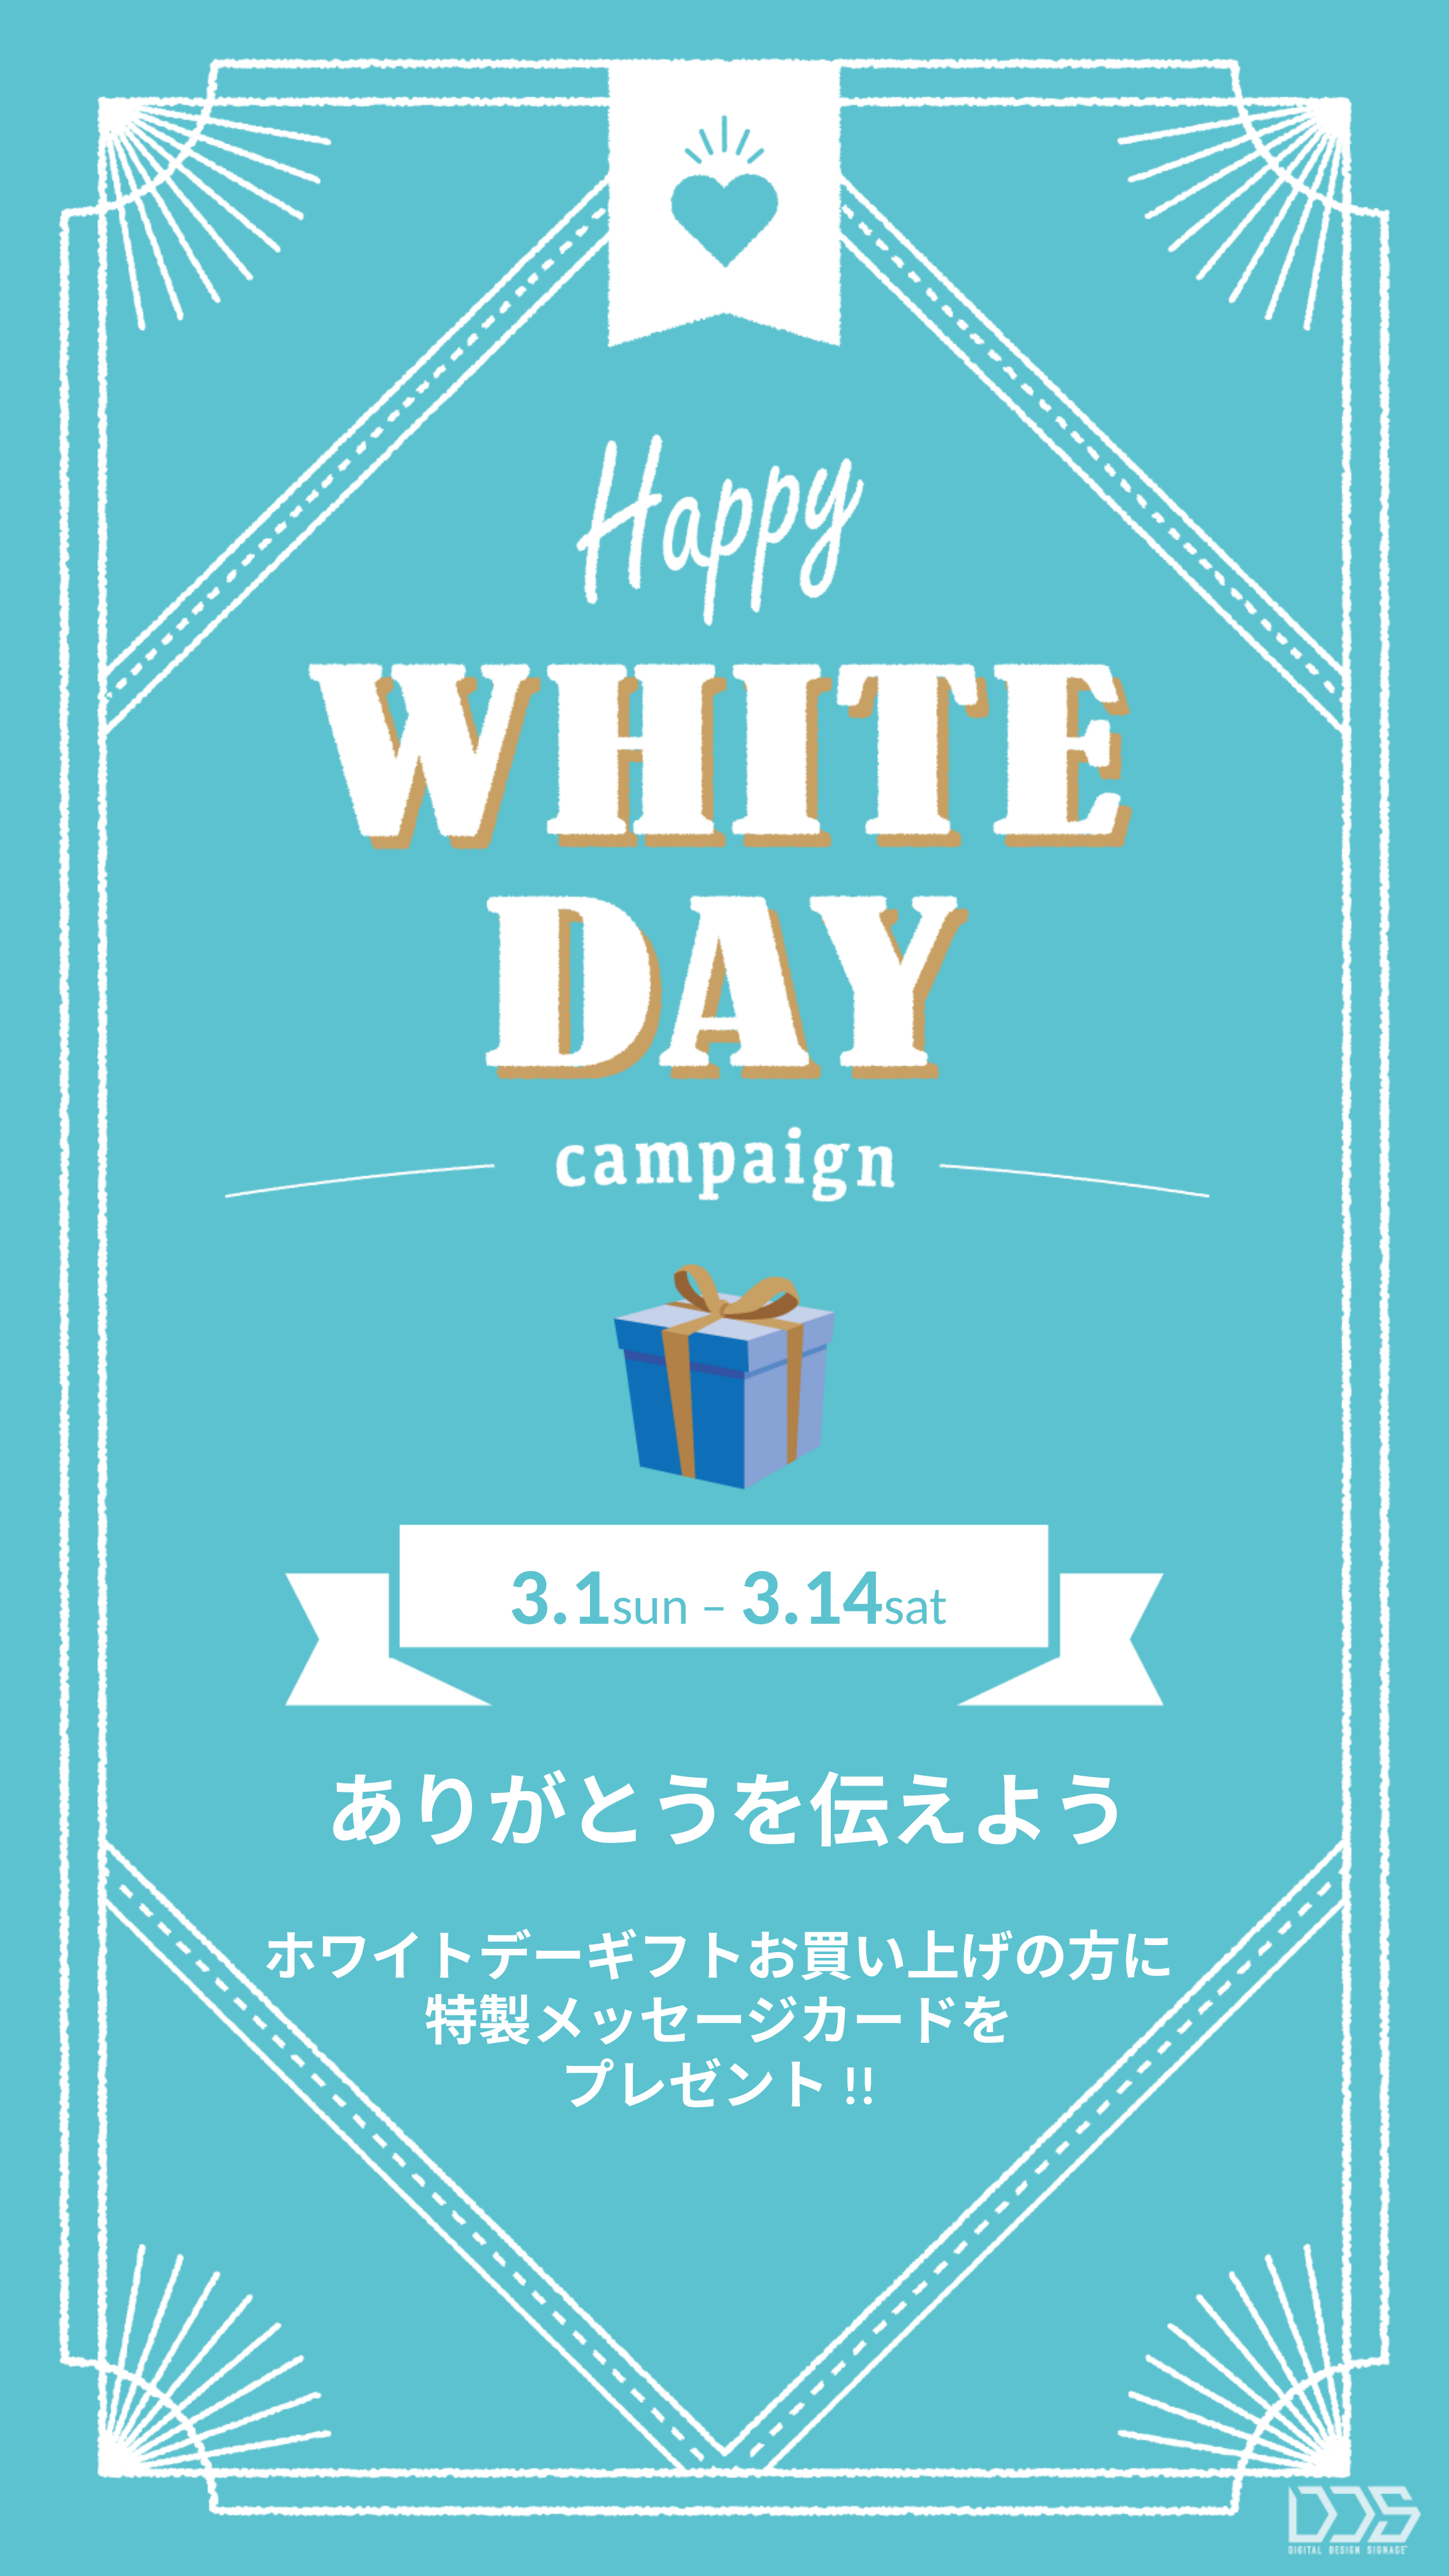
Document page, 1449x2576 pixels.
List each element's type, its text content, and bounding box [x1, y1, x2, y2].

text_box ホワイトデーギフトお買い上げの方に 特製メッセージカードを プレゼント!! [201, 1917, 1237, 2120]
picture [0, 0, 1449, 2576]
subtitle ありがとうを伝えよう [185, 1765, 1272, 1870]
title 3.1sun – 3.14sat [410, 1463, 1047, 1647]
